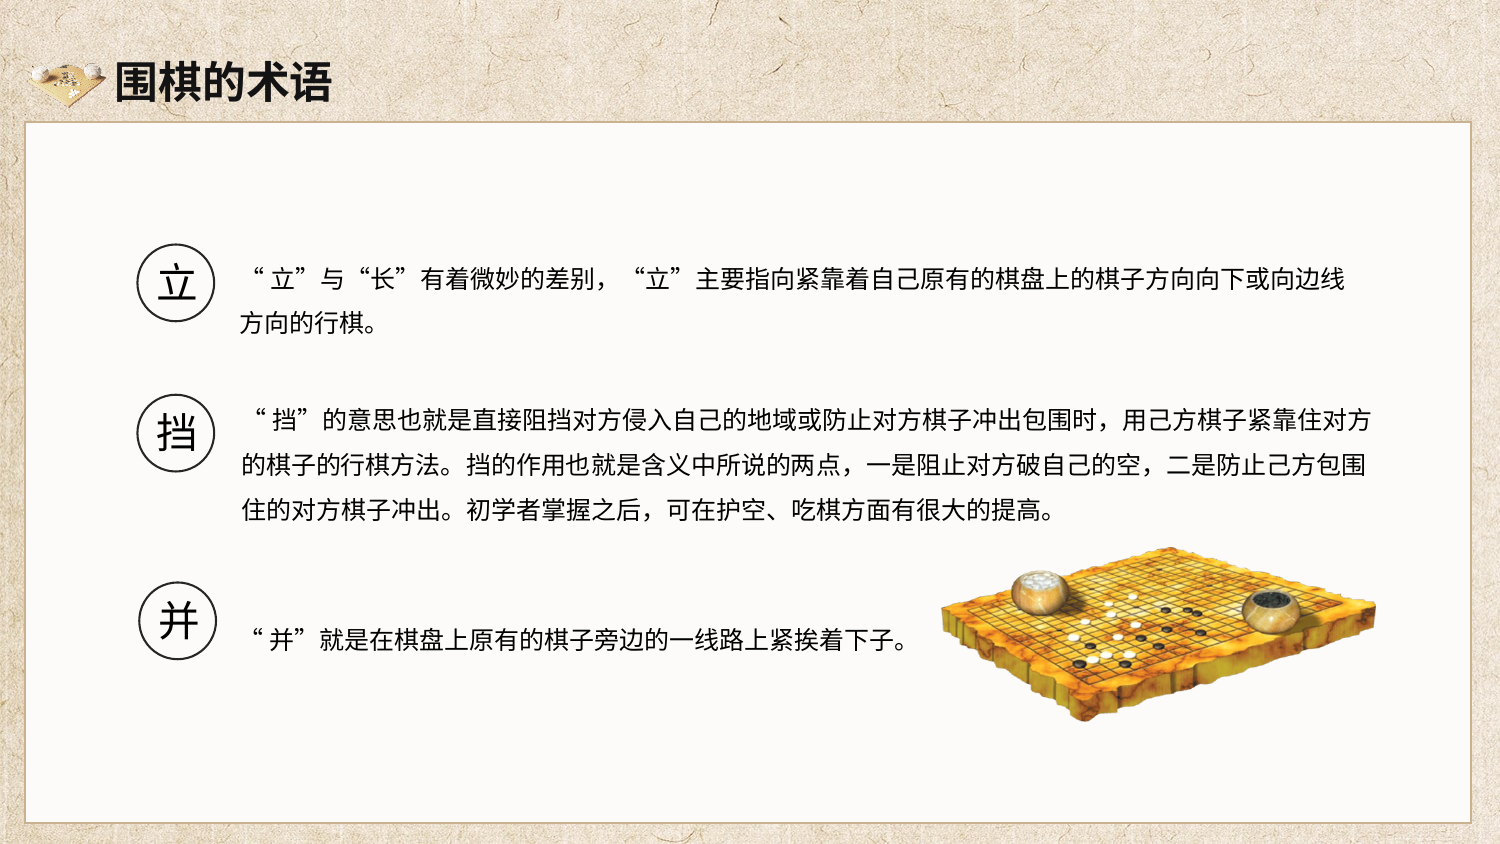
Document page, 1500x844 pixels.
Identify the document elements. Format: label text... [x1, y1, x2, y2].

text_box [139, 582, 216, 660]
picture [0, 0, 1500, 844]
text_box “并”就是在棋盘上原有的棋子旁边的一线路上紧挨着下子。 [224, 601, 926, 662]
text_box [137, 244, 215, 322]
text_box “挡”的意思也就是直接阻挡对方侵入自己的地域或防止对方棋子冲出包围时，用己方棋子紧靠住对方的棋子的行棋方法。挡的作用也就是含义中所说的两点，一是阻止对方破自己的空，二是防止己方包围住的对方棋子冲出。初学者掌握之后，可在护空、吃棋方面有很大的提高。 [226, 382, 1396, 532]
text_box “立”与“长”有着微妙的差别，“立”主要指向紧靠着自己原有的棋盘上的棋子方向向下或向边线方向的行棋。 [224, 240, 1365, 346]
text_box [137, 394, 215, 472]
